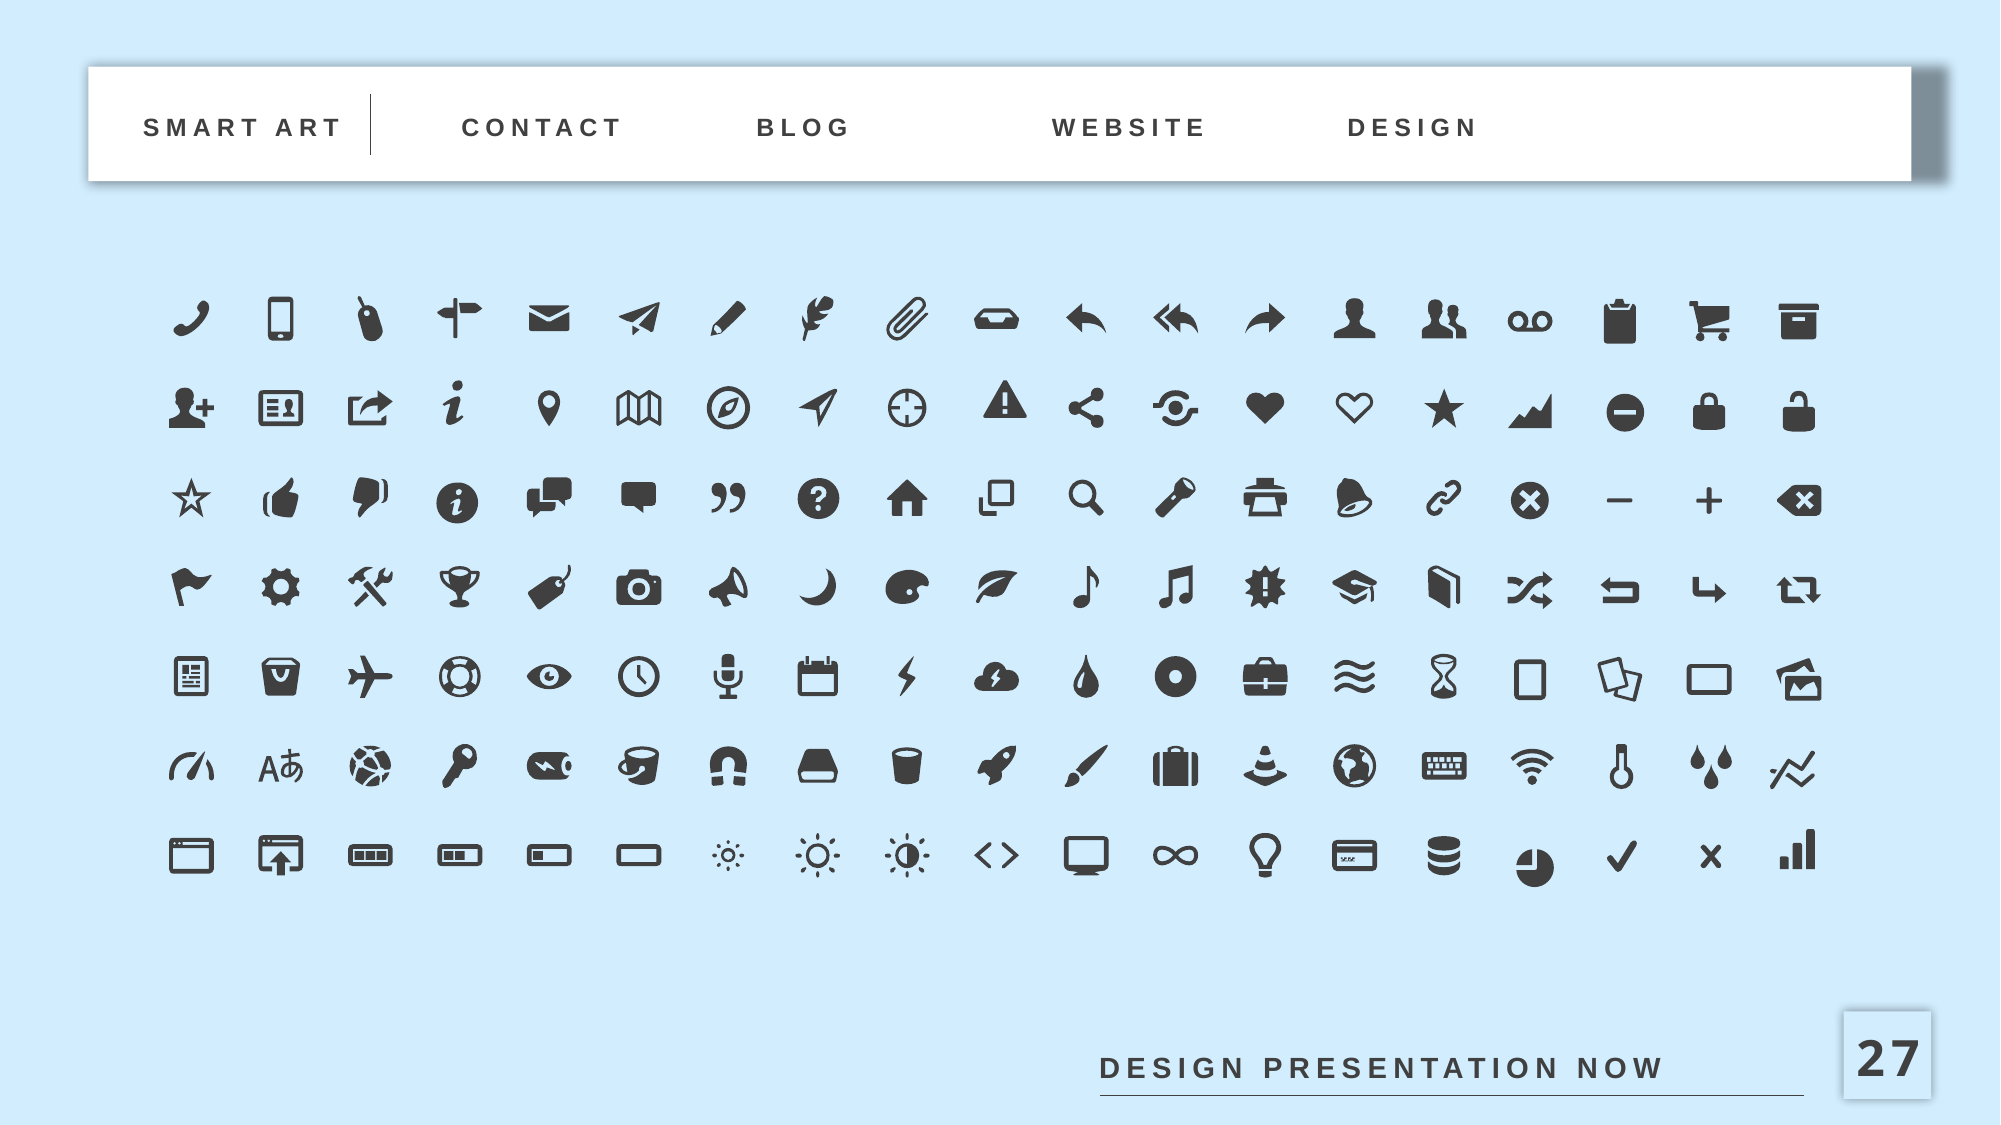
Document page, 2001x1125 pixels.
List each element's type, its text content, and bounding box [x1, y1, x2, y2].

text_box [542, 477, 572, 507]
text_box [1162, 407, 1199, 427]
text_box [885, 569, 929, 604]
text_box [1162, 745, 1189, 786]
text_box [269, 851, 292, 876]
text_box [1426, 491, 1447, 516]
text_box [1242, 657, 1288, 682]
text_box [1245, 565, 1286, 609]
text_box [258, 390, 304, 427]
text_box [974, 842, 992, 869]
text_box [1510, 481, 1549, 520]
text_box [261, 657, 301, 696]
text_box [711, 776, 724, 786]
text_box [272, 477, 299, 518]
text_box [1068, 479, 1104, 516]
text_box [169, 837, 214, 874]
text_box [1781, 312, 1817, 340]
text_box [797, 478, 840, 520]
text_box [1073, 654, 1099, 698]
text_box [381, 478, 388, 504]
text_box [348, 844, 393, 867]
text_box [1259, 745, 1271, 756]
text_box [618, 302, 660, 333]
text_box [729, 482, 746, 513]
text_box [1001, 842, 1019, 869]
text_box [616, 569, 662, 605]
text_box [267, 296, 294, 341]
text_box [1153, 303, 1170, 333]
text_box [1785, 675, 1822, 701]
text_box [565, 761, 572, 771]
text_box [526, 752, 570, 780]
text_box [1776, 576, 1806, 604]
text_box [1333, 298, 1376, 339]
text_box [805, 843, 830, 869]
text_box [1778, 303, 1819, 310]
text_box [88, 66, 1912, 182]
text_box [1421, 752, 1467, 780]
text_box [800, 838, 807, 844]
text_box [353, 591, 369, 607]
text_box [537, 390, 561, 427]
text_box [263, 491, 270, 517]
text_box [437, 844, 483, 867]
text_box [1439, 479, 1462, 505]
text_box [1703, 764, 1719, 790]
text_box [1508, 393, 1552, 429]
text_box [1427, 565, 1461, 609]
text_box [1243, 684, 1287, 696]
text_box [1692, 576, 1727, 604]
text_box [1507, 571, 1553, 604]
text_box [1339, 592, 1368, 605]
text_box [186, 751, 206, 781]
text_box [1776, 658, 1815, 685]
text_box [706, 386, 751, 430]
text_box [169, 387, 206, 428]
text_box [1424, 388, 1465, 428]
text_box [280, 748, 303, 783]
text_box [352, 477, 380, 518]
text_box [616, 844, 662, 867]
text_box [436, 482, 479, 524]
text_box [1336, 478, 1373, 518]
text_box [527, 564, 571, 610]
text_box [1258, 871, 1272, 878]
text_box [1717, 744, 1732, 769]
text_box DESIGN PRESENTATION NOW [1084, 1042, 1805, 1093]
text_box [886, 296, 929, 341]
text_box [1689, 301, 1730, 342]
text_box [1245, 477, 1285, 490]
text_box [887, 388, 927, 428]
text_box [1243, 492, 1287, 517]
text_box [363, 745, 381, 751]
text_box [733, 776, 746, 786]
text_box [974, 661, 1019, 691]
text_box [1243, 759, 1288, 787]
text_box [1164, 303, 1199, 334]
text_box [355, 767, 376, 785]
text_box [616, 390, 662, 427]
text_box [442, 743, 477, 789]
text_box [1063, 836, 1109, 876]
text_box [1832, 1011, 1944, 1099]
text_box [258, 835, 304, 872]
text_box [1334, 671, 1375, 682]
text_box [1334, 682, 1375, 694]
text_box [1597, 656, 1643, 702]
text_box [363, 756, 379, 770]
text_box [1516, 849, 1554, 888]
text_box [1191, 752, 1199, 786]
text_box [363, 567, 393, 607]
text_box [529, 305, 570, 318]
text_box [196, 398, 214, 417]
text_box [829, 838, 836, 844]
text_box [799, 568, 836, 606]
text_box [1522, 766, 1542, 774]
text_box [1507, 310, 1553, 332]
text_box [1153, 390, 1190, 408]
text_box [348, 566, 373, 585]
text_box [709, 746, 747, 773]
text_box [974, 308, 1019, 329]
text_box [1332, 839, 1378, 872]
text_box [884, 853, 892, 858]
text_box [1431, 653, 1457, 699]
text_box [1334, 659, 1375, 670]
text_box [1075, 744, 1108, 776]
text_box [360, 390, 393, 416]
text_box [365, 775, 380, 787]
text_box [1516, 757, 1549, 768]
text_box [1690, 744, 1705, 769]
text_box [526, 844, 572, 867]
text_box [721, 847, 736, 863]
text_box [1246, 392, 1285, 424]
text_box [349, 756, 356, 777]
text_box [617, 656, 660, 698]
text_box [1333, 744, 1377, 788]
text_box [374, 750, 392, 770]
text_box [1527, 775, 1538, 785]
text_box [171, 477, 212, 518]
text_box [1421, 299, 1453, 339]
text_box [1154, 656, 1197, 698]
text_box [1792, 576, 1822, 604]
text_box [886, 479, 928, 516]
text_box [1245, 303, 1286, 334]
text_box [1427, 836, 1461, 851]
text_box [526, 664, 572, 690]
text_box [1530, 593, 1553, 610]
text_box [1068, 387, 1104, 428]
text_box [437, 298, 458, 339]
text_box [1427, 861, 1461, 876]
text_box [261, 568, 300, 606]
text_box [709, 566, 748, 607]
text_box [1770, 750, 1815, 790]
text_box [1168, 400, 1183, 416]
text_box [169, 752, 198, 781]
text_box [1806, 829, 1815, 870]
text_box [1686, 664, 1732, 695]
text_box [800, 867, 807, 873]
text_box [173, 300, 210, 337]
text_box [439, 566, 480, 608]
text_box [977, 745, 1016, 786]
text_box [1779, 856, 1789, 870]
text_box [1693, 392, 1726, 430]
text_box [1514, 659, 1547, 701]
text_box [983, 380, 1027, 418]
text_box [889, 838, 896, 844]
text_box [710, 300, 746, 336]
text_box [621, 482, 656, 513]
text_box [1153, 845, 1199, 866]
text_box [1153, 752, 1160, 786]
text_box [1447, 304, 1467, 339]
text_box [802, 296, 834, 341]
text_box [442, 396, 464, 425]
text_box [1155, 477, 1196, 518]
text_box [918, 867, 925, 873]
text_box [1158, 565, 1193, 609]
text_box [205, 759, 214, 781]
text_box [1700, 844, 1722, 869]
text_box [798, 388, 838, 428]
text_box [1249, 832, 1282, 869]
text_box [459, 302, 483, 314]
text_box [1792, 842, 1803, 870]
text_box [526, 488, 556, 518]
text_box [975, 570, 1018, 604]
text_box [1606, 840, 1637, 873]
text_box [632, 325, 640, 336]
text_box [1782, 390, 1815, 432]
text_box [987, 479, 1015, 507]
text_box [711, 482, 727, 513]
text_box [357, 296, 383, 342]
text_box [1510, 748, 1554, 761]
text_box [348, 655, 393, 698]
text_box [713, 653, 743, 699]
text_box [797, 748, 838, 783]
text_box [898, 656, 916, 697]
text_box [891, 747, 923, 785]
text_box [1064, 772, 1080, 787]
text_box [1606, 393, 1645, 432]
text_box [797, 656, 838, 697]
text_box [529, 312, 570, 332]
text_box [452, 380, 463, 391]
text_box [1066, 303, 1107, 334]
text_box [1696, 487, 1723, 514]
text_box [1777, 484, 1822, 516]
text_box [1600, 576, 1640, 604]
text_box [1609, 744, 1634, 790]
text_box [1332, 570, 1377, 602]
text_box [439, 656, 481, 698]
text_box [618, 746, 659, 785]
text_box [171, 568, 212, 606]
text_box [173, 656, 209, 697]
text_box [1335, 392, 1374, 424]
text_box [1606, 498, 1633, 503]
text_box [353, 748, 367, 760]
text_box [1073, 566, 1099, 609]
text_box [1427, 850, 1461, 863]
text_box [978, 497, 997, 516]
text_box [833, 853, 841, 858]
text_box [258, 756, 280, 782]
text_box [382, 772, 390, 783]
text_box [1603, 298, 1636, 344]
text_box [895, 843, 920, 869]
text_box [348, 396, 387, 426]
